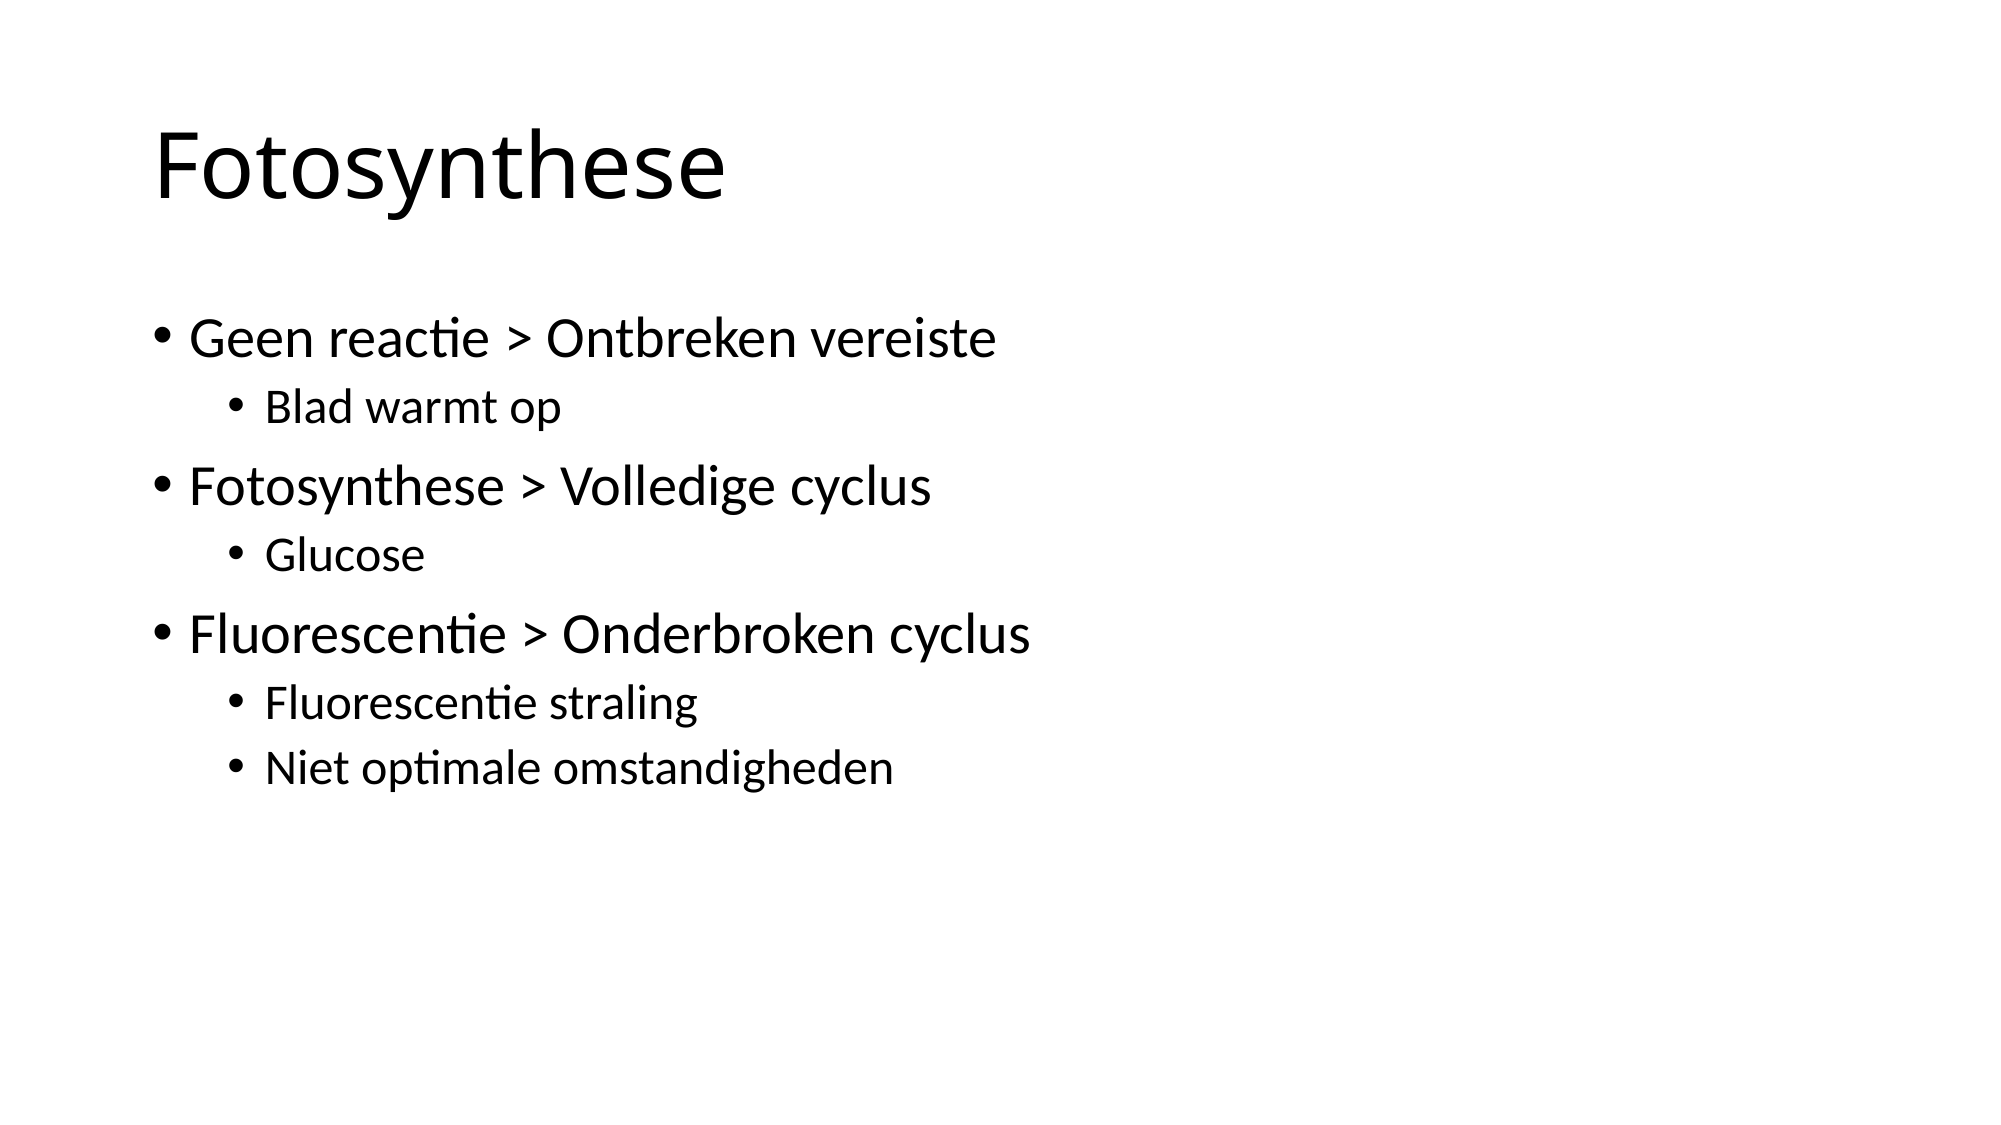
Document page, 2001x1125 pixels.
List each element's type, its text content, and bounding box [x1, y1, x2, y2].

title Fotosynthese [137, 59, 1863, 278]
list Geen reactie > Ontbreken vereiste Blad warmt op Fotosynthese > Volledige cyclus Glucose Fluorescentie > Onderbroken cyclus Fluorescentie straling Niet optimale omstandigheden [137, 299, 1863, 1014]
